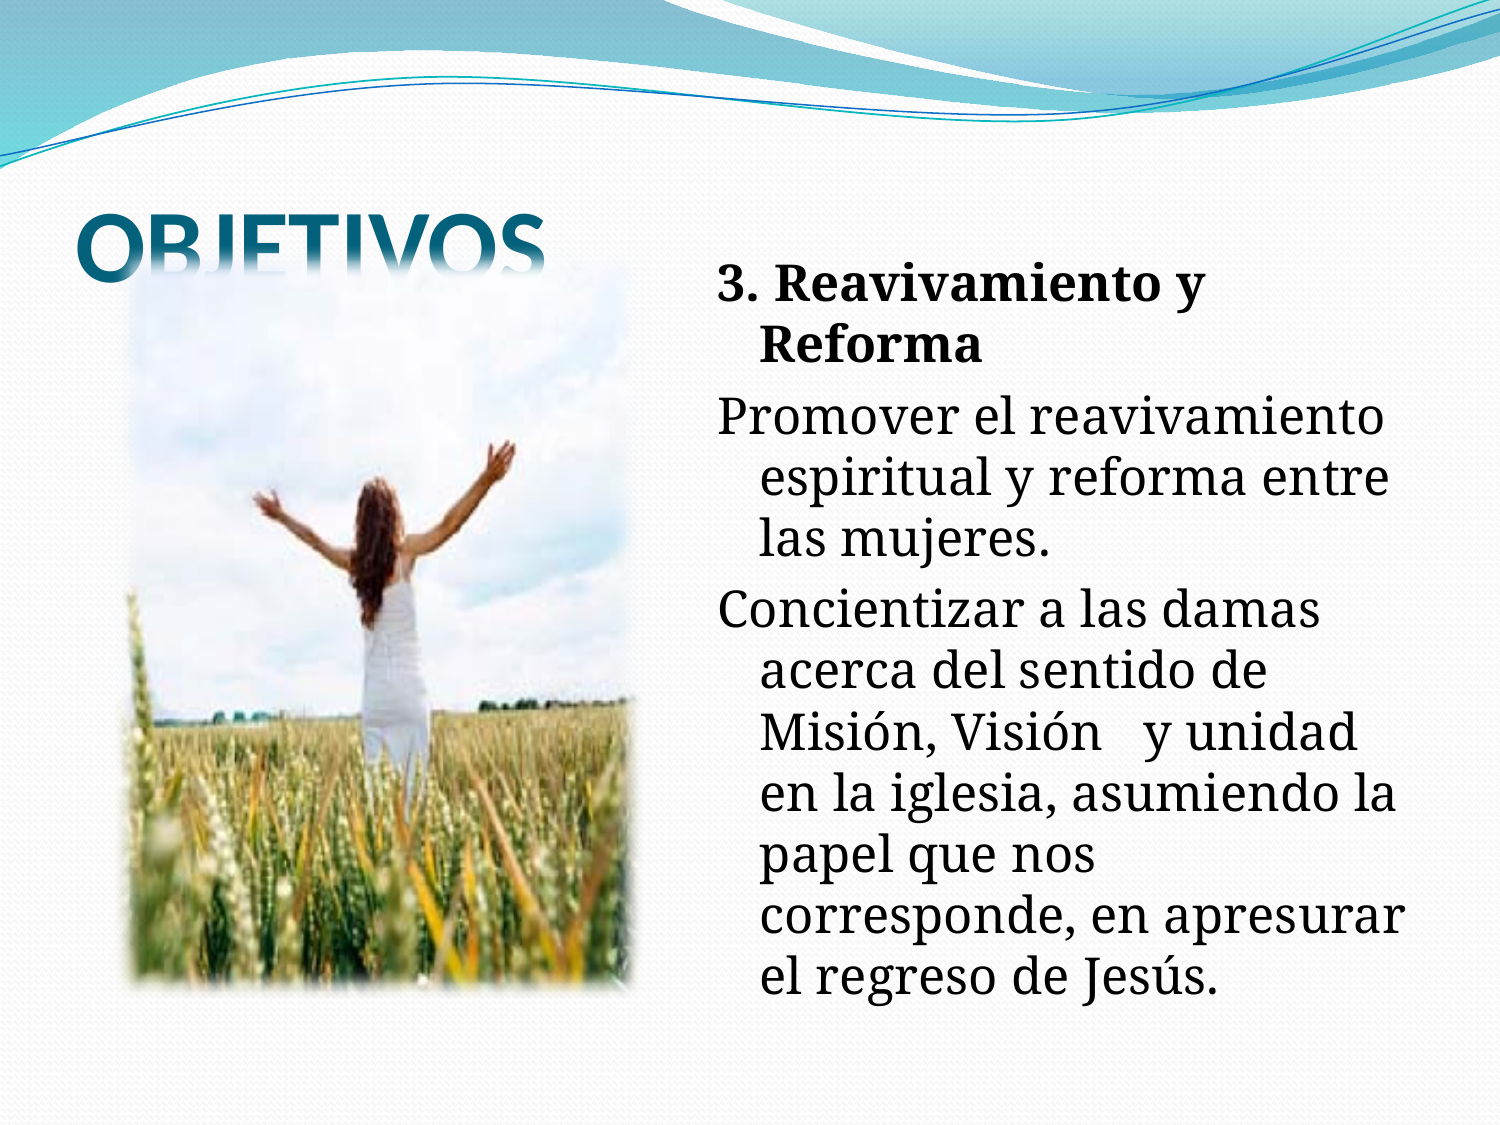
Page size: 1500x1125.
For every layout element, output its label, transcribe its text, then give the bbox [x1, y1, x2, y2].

picture [111, 243, 644, 1000]
list 3. Reavivamiento y Reforma Promover el reavivamiento espiritual y reforma entre las mujeres. Concientizar a las damas acerca del sentido de Misión, Visión y unidad en la iglesia, asumiendo la papel que nos corresponde, en apresurar el regreso de Jesús. [702, 243, 1425, 1059]
title OBJETIVOS [75, 115, 1425, 303]
